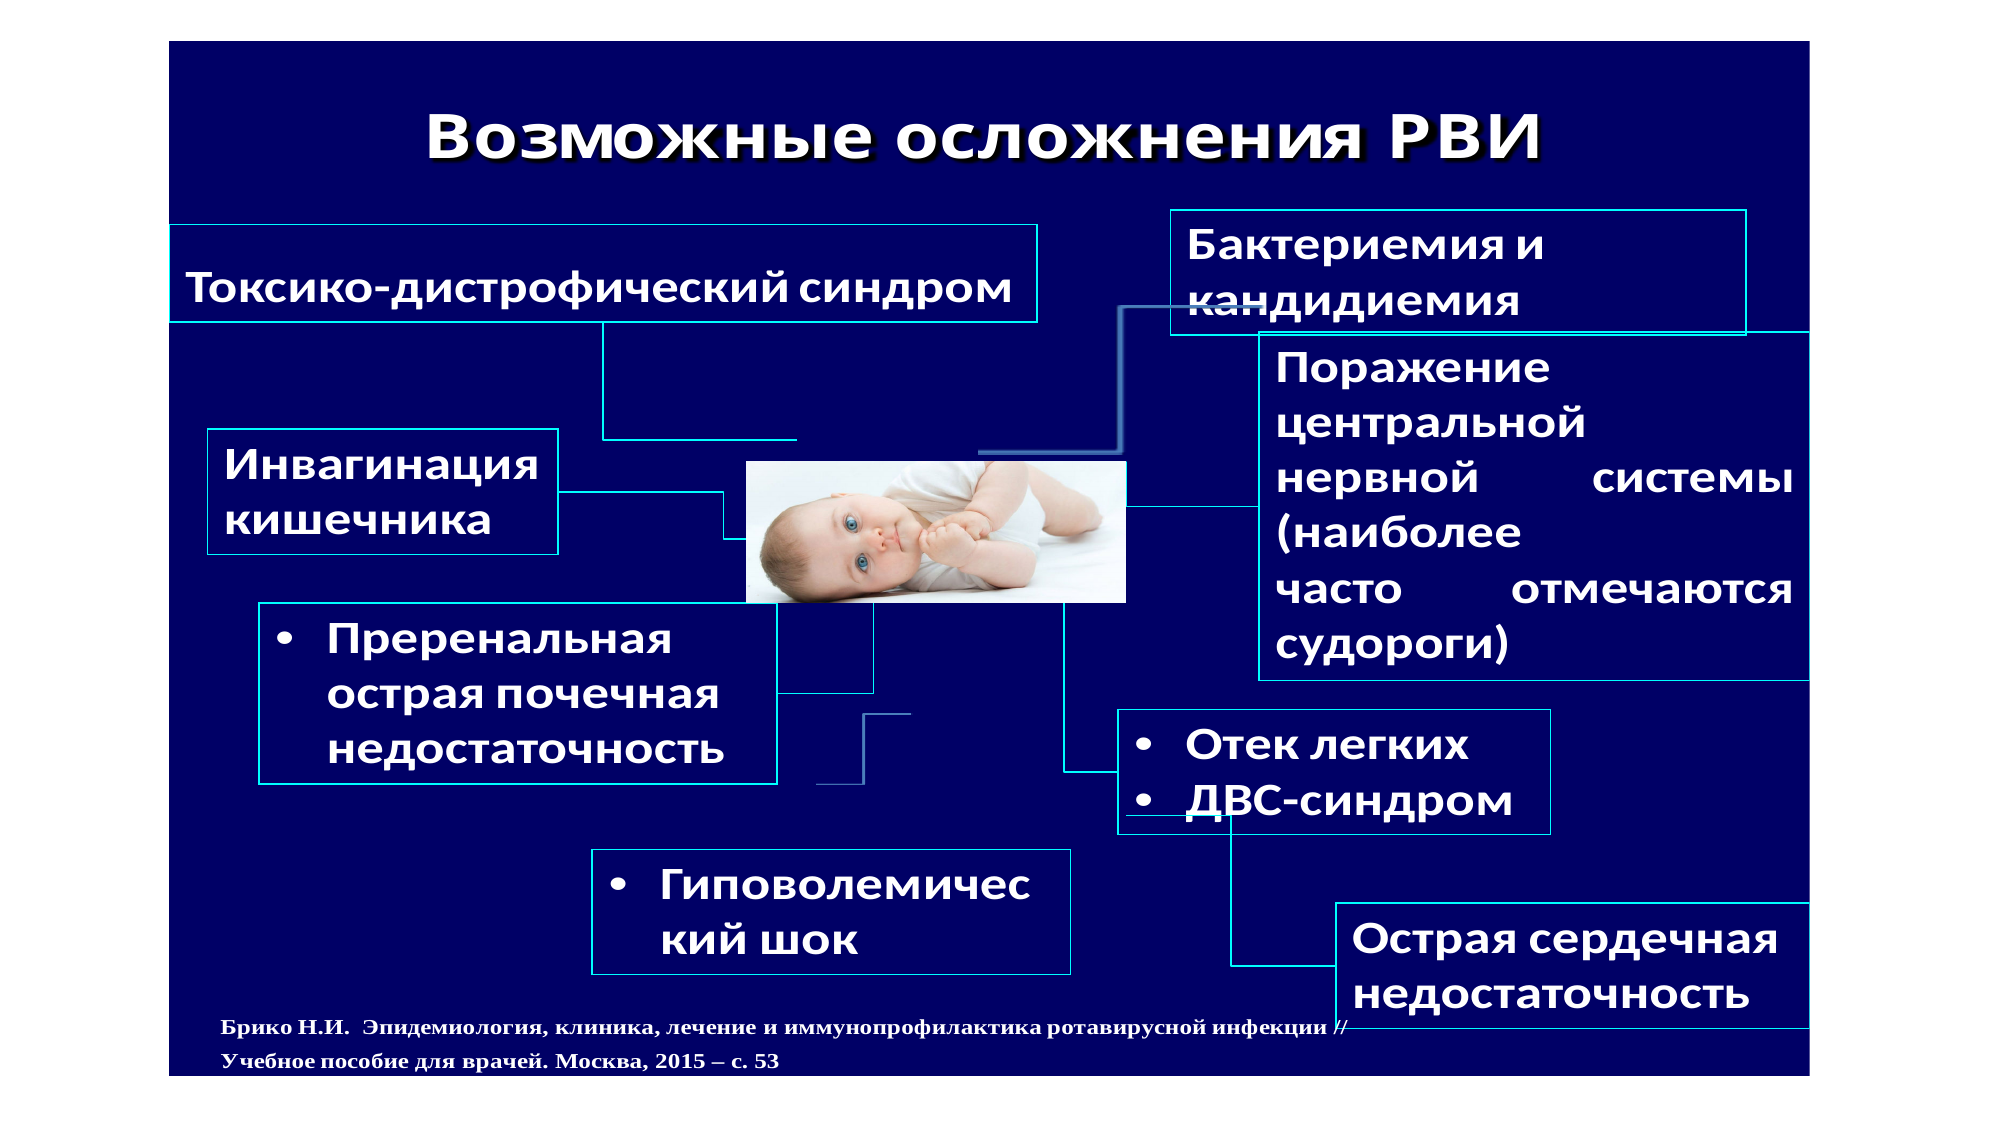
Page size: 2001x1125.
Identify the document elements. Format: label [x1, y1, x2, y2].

text_box [169, 41, 1810, 1076]
